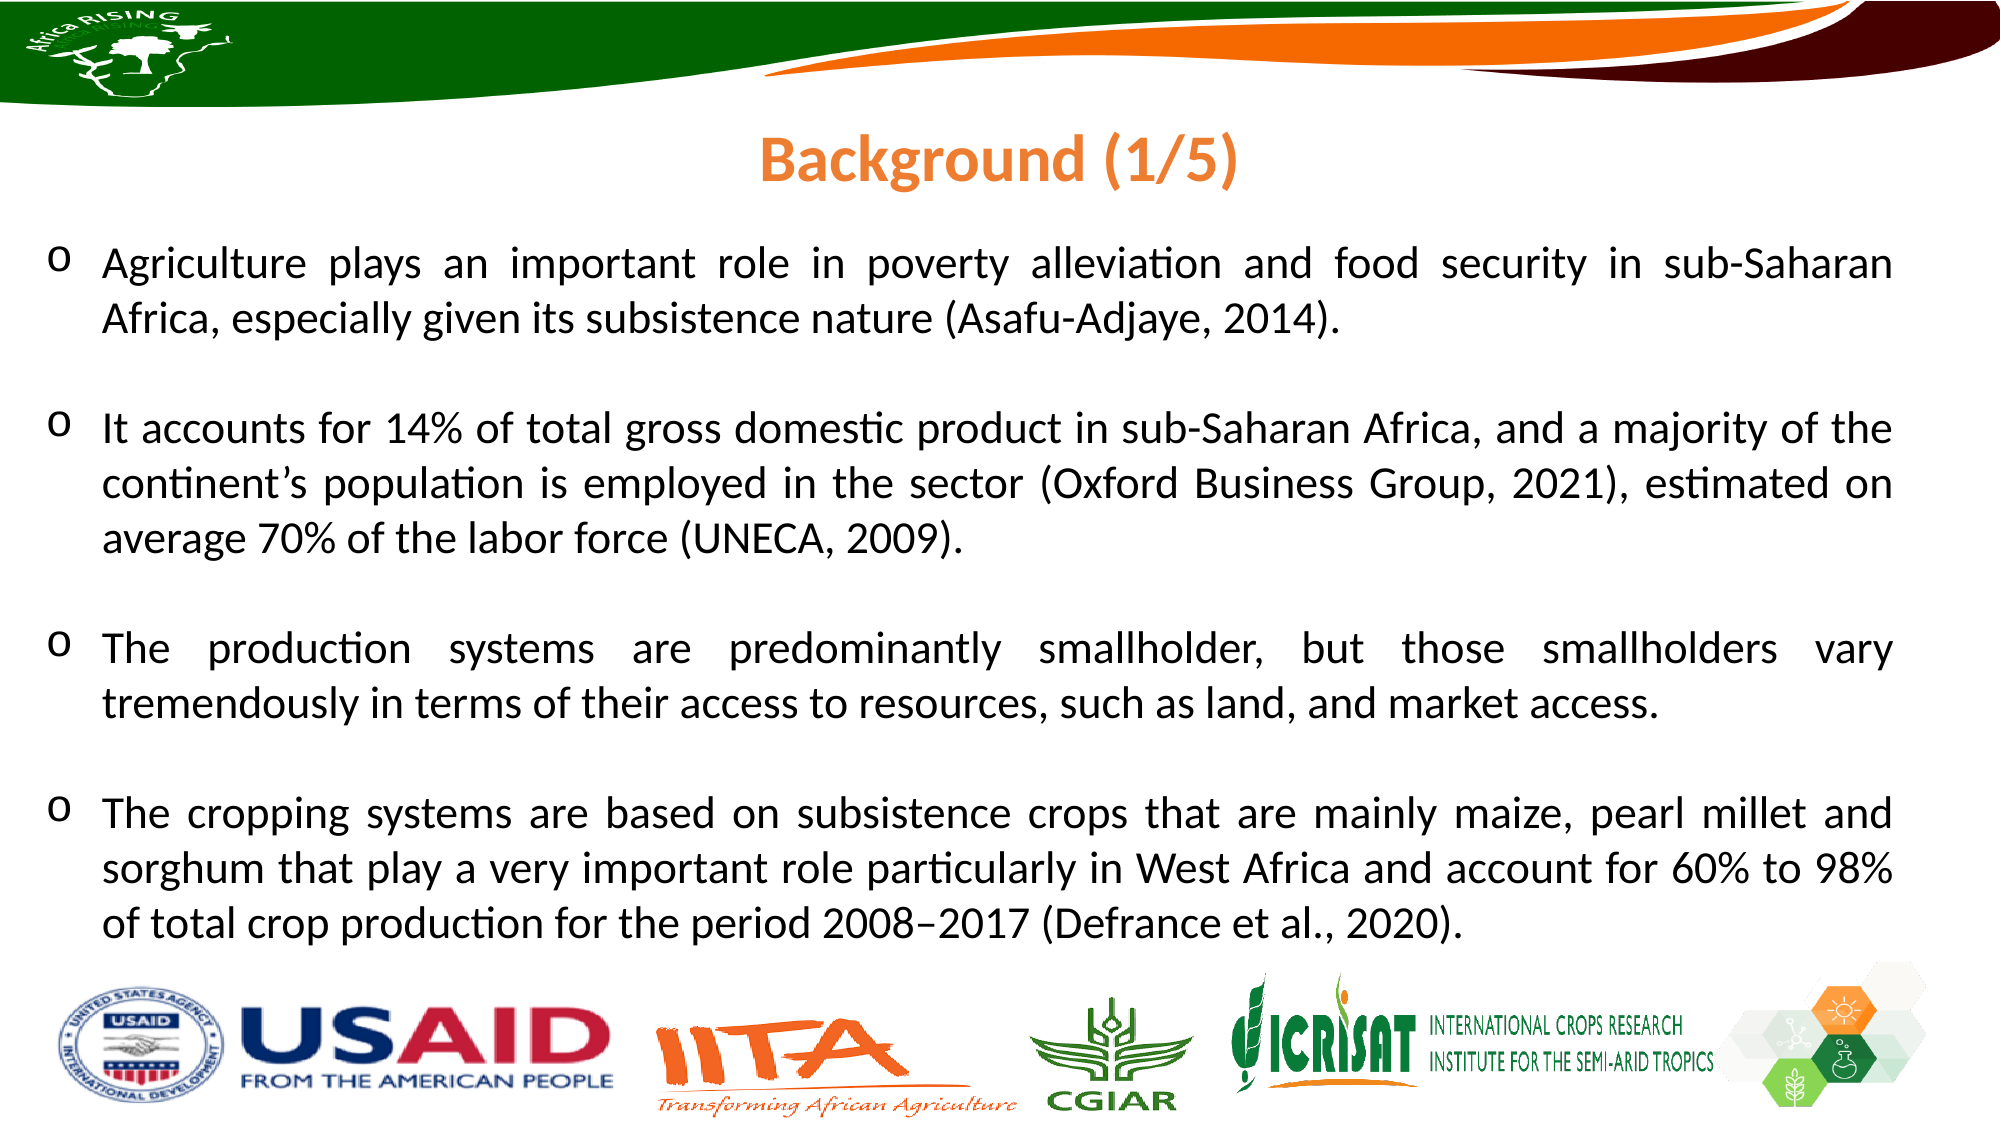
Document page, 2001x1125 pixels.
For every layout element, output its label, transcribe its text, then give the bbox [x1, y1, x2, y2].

picture [46, 983, 625, 1107]
picture [1229, 962, 1926, 1107]
picture [0, 1, 2000, 107]
picture [656, 997, 1194, 1121]
text_box Background (1/5) [0, 107, 2000, 202]
text_box Agriculture plays an important role in poverty alleviation and food security in sub-Saharan Africa, especially given its subsistence nature (Asafu-Adjaye, 2014). It accounts for 14% of total gross domestic product in sub-Saharan Africa, and a majority of the continent’s population is employed in the sector (Oxford Business Group, 2021), estimated on average 70% of the labor force (UNECA, 2009). The production systems are predominantly smallholder, but those smallholders vary tremendously in terms of their access to resources, such as land, and market access. The cropping systems are based on subsistence crops that are mainly maize, pearl millet and sorghum that play a very important role particularly in West Africa and account for 60% to 98% of total crop production for the period 2008–2017 (Defrance et al., 2020). [30, 225, 1910, 955]
